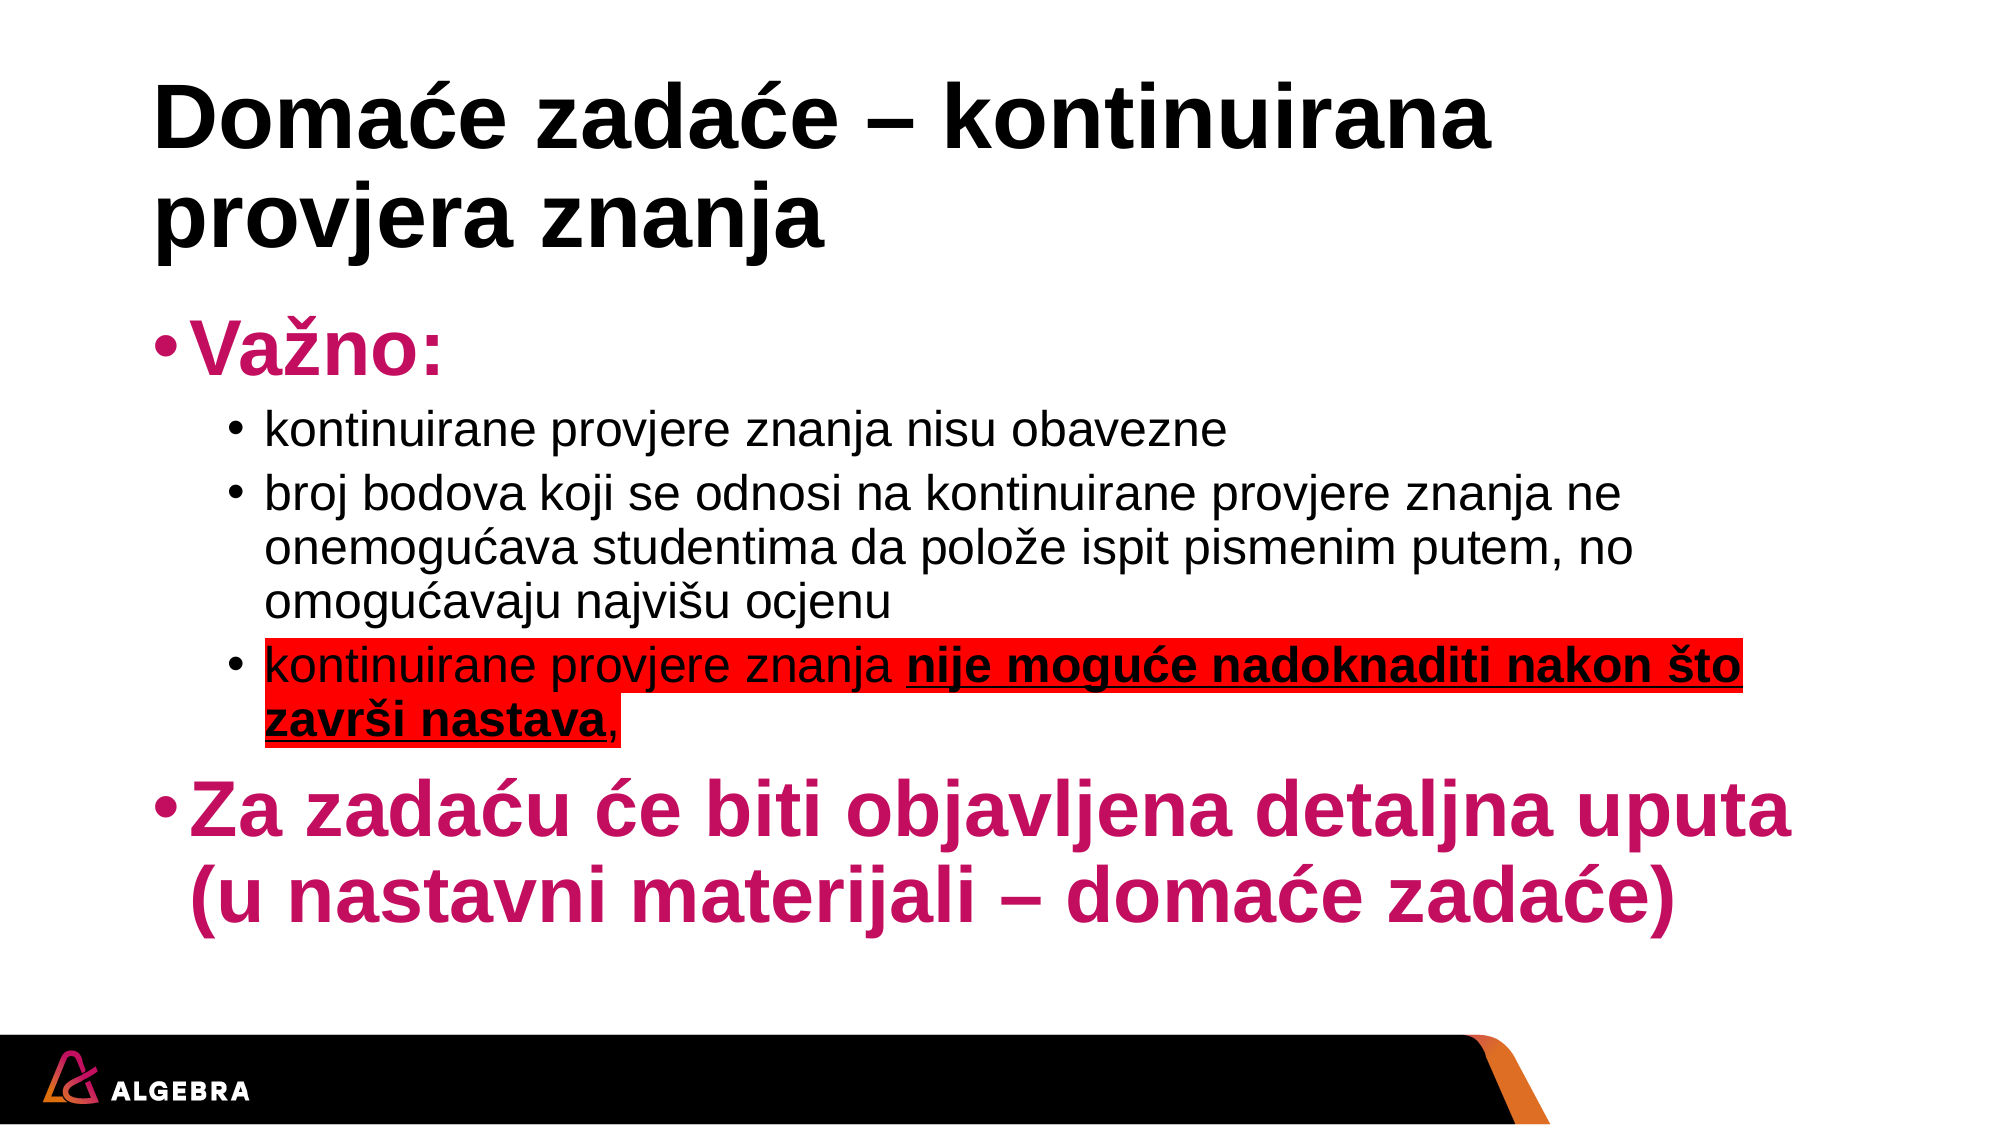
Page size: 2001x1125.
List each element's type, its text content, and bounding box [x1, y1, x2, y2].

picture [0, 1034, 1733, 1125]
title Domaće zadaće – kontinuirana provjera znanja [137, 59, 1863, 278]
list Važno: kontinuirane provjere znanja nisu obavezne broj bodova koji se odnosi na kontinuirane provjere znanja ne onemogućava studentima da polože ispit pismenim putem, no omogućavaju najvišu ocjenu kontinuirane provjere znanja nije moguće nadoknaditi nakon što završi nastava, Za zadaću će biti objavljena detaljna uputa (u nastavni materijali – domaće zadaće) [137, 299, 1863, 1014]
